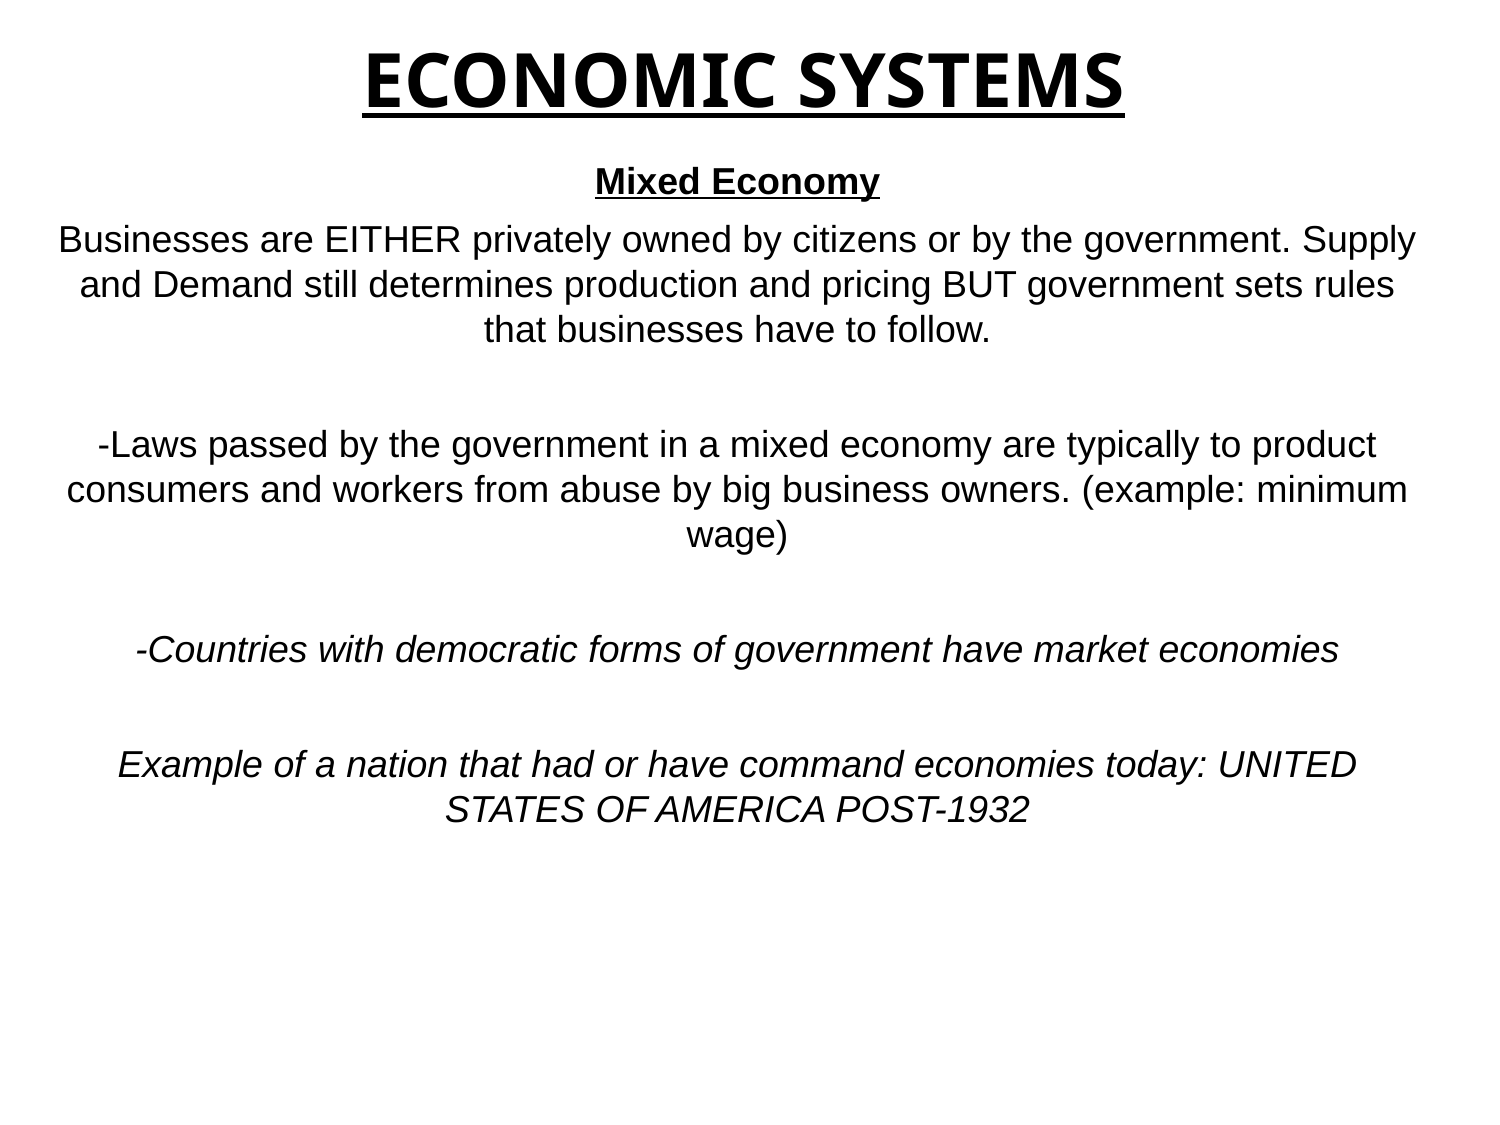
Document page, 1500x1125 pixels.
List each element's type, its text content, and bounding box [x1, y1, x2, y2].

text_box Mixed Economy Businesses are EITHER privately owned by citizens or by the government. Supply and Demand still determines production and pricing BUT government sets rules that businesses have to follow. -Laws passed by the government in a mixed economy are typically to product consumers and workers from abuse by big business owners. (example: minimum wage) -Countries with democratic forms of government have market economies Example of a nation that had or have command economies today: UNITED STATES OF AMERICA POST-1932 [37, 149, 1438, 838]
text_box ECONOMIC SYSTEMS [74, 24, 1413, 130]
